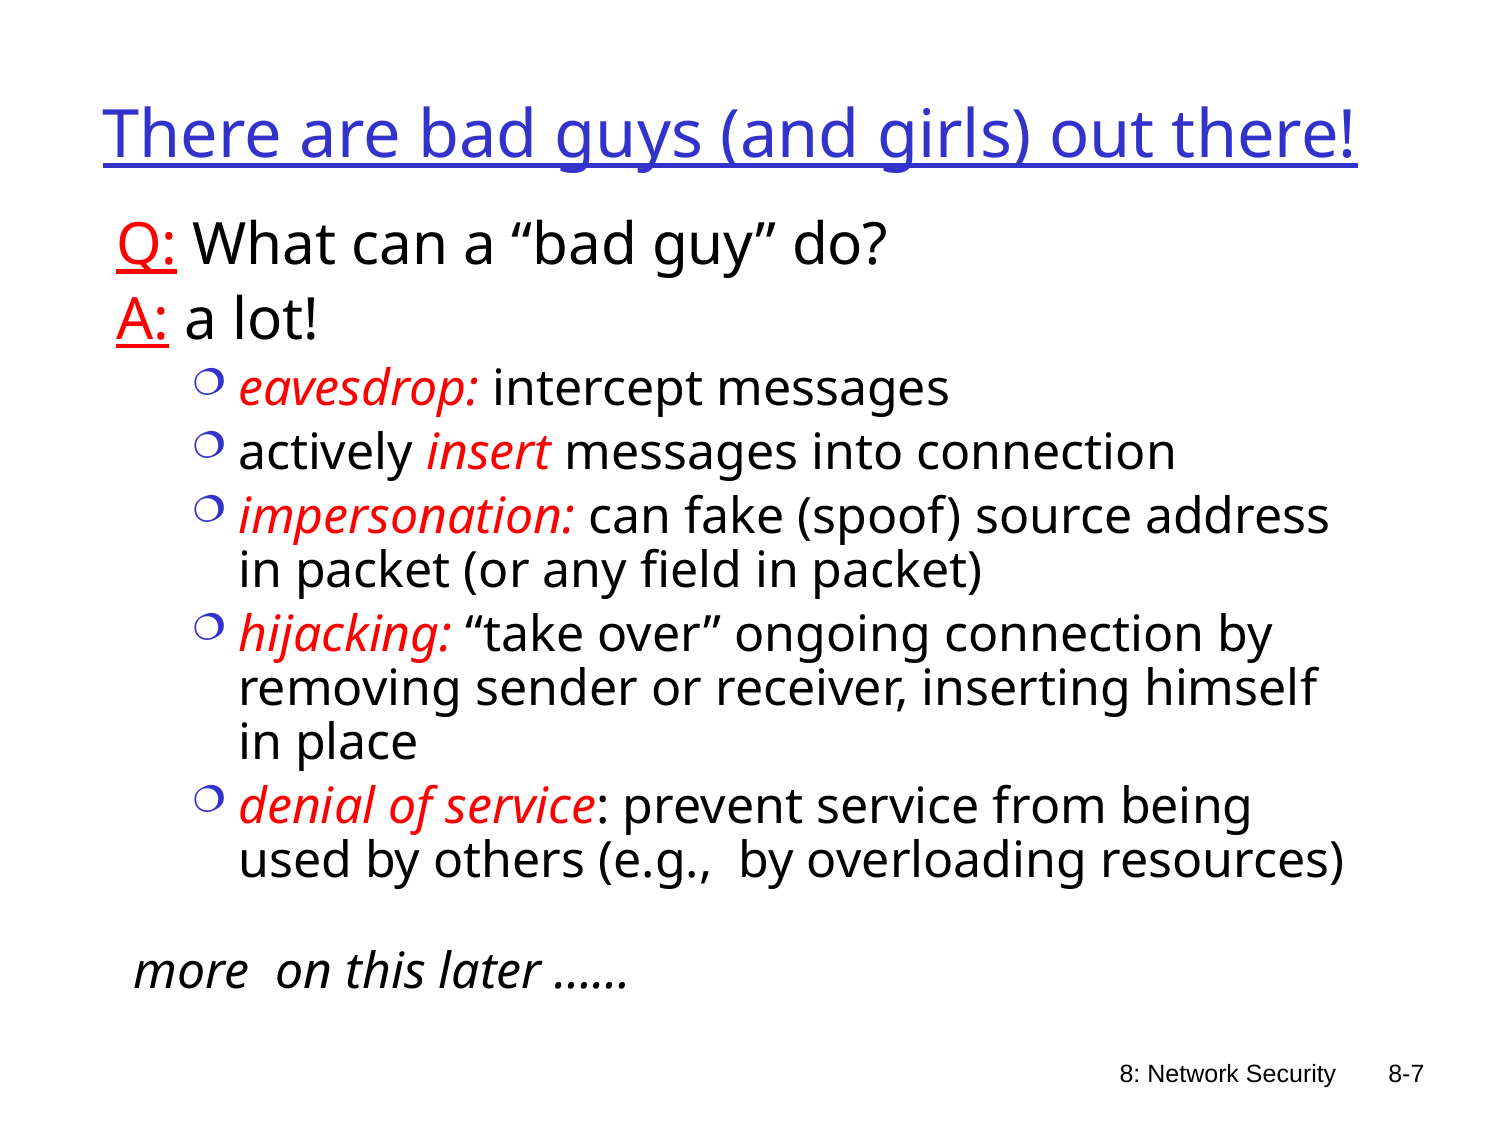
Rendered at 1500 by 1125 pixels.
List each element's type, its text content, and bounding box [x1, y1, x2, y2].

title There are bad guys (and girls) out there! [87, 37, 1437, 225]
text_box more on this later …… [118, 930, 647, 1006]
slide_number 8-7 [1320, 1050, 1440, 1099]
footer 8: Network Security [876, 1050, 1352, 1125]
list Q: What can a “bad guy” do? A: a lot! eavesdrop: intercept messages actively insert messages into connection impersonation: can fake (spoof) source address in packet (or any field in packet) hijacking: “take over” ongoing connection by removing sender or receiver, inserting himself in place denial of service: prevent service from being used by others (e.g., by overloading resources) [101, 207, 1377, 970]
